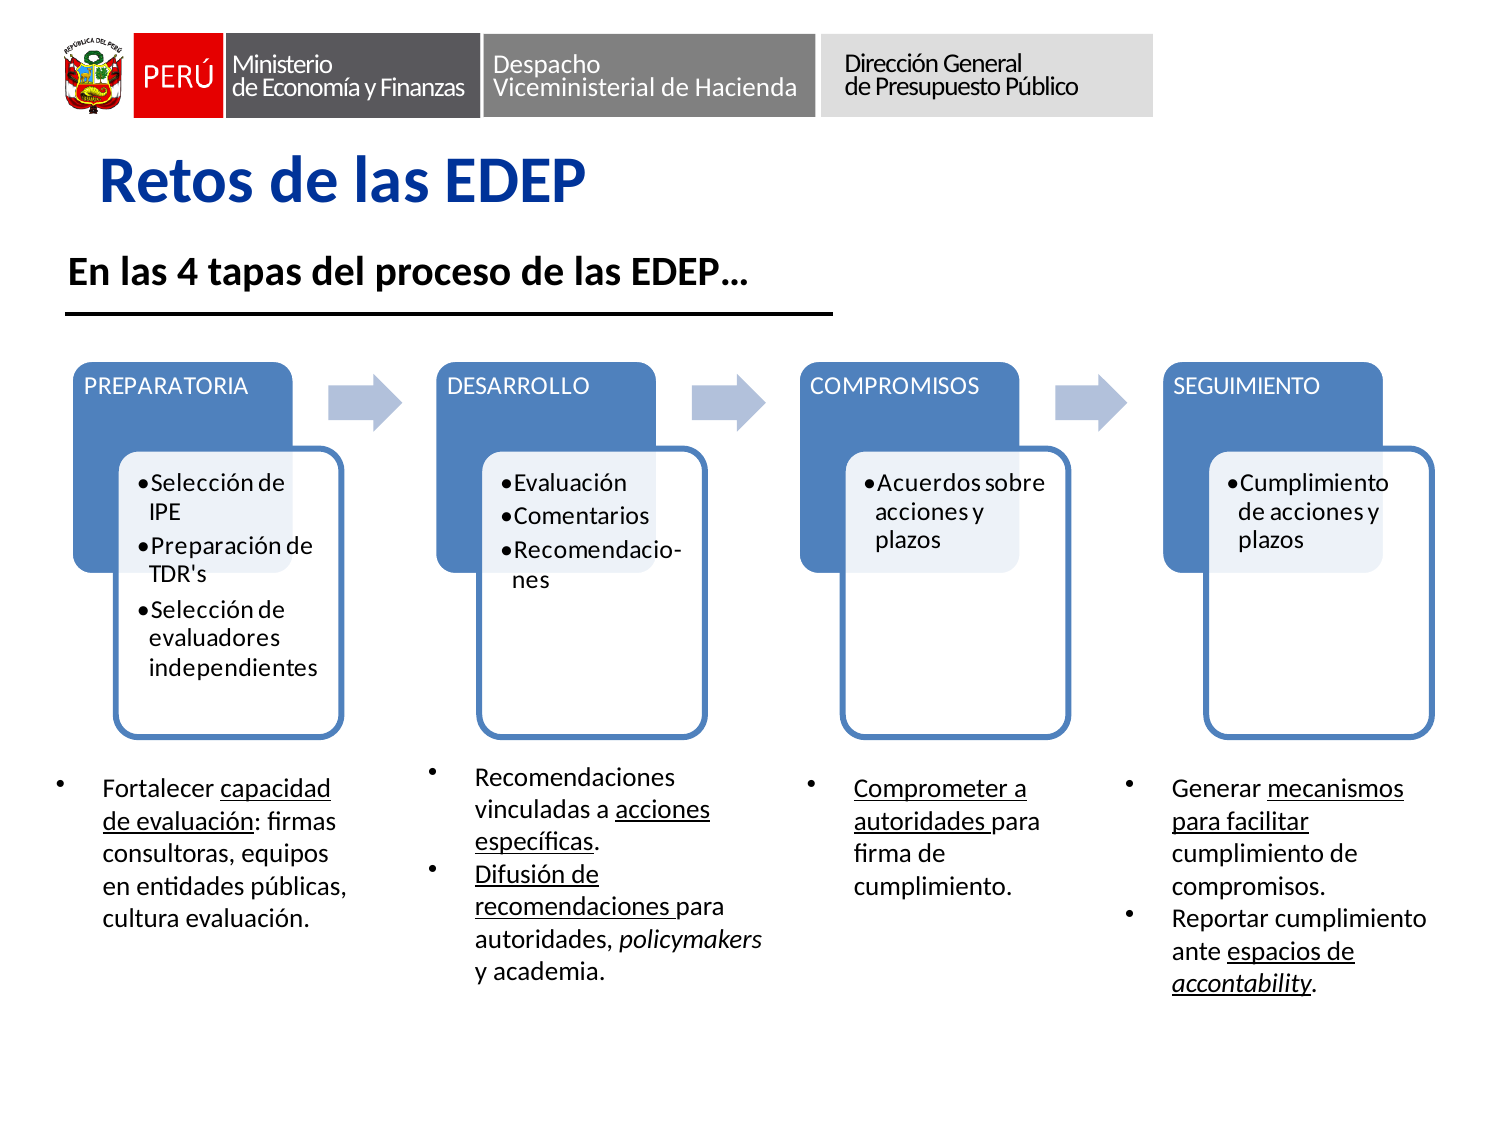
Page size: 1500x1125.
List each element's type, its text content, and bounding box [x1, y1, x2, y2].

text_box En las 4 tapas del proceso de las EDEP… [53, 243, 963, 294]
picture [53, 29, 484, 122]
text_box Retos de las EDEP [84, 128, 1173, 224]
text_box Generar mecanismos para facilitar cumplimiento de compromisos. Reportar cumplimiento ante espacios de accontability. [1110, 763, 1459, 1006]
picture [64, 349, 1436, 743]
text_box Recomendaciones vinculadas a acciones específicas. Difusión de recomendaciones para autoridades, policymakers y academia. [413, 752, 787, 1039]
text_box Fortalecer capacidad de evaluación: firmas consultoras, equipos en entidades públicas, cultura evaluación. [41, 763, 372, 986]
text_box Comprometer a autoridades para firma de cumplimiento. [792, 763, 1068, 908]
